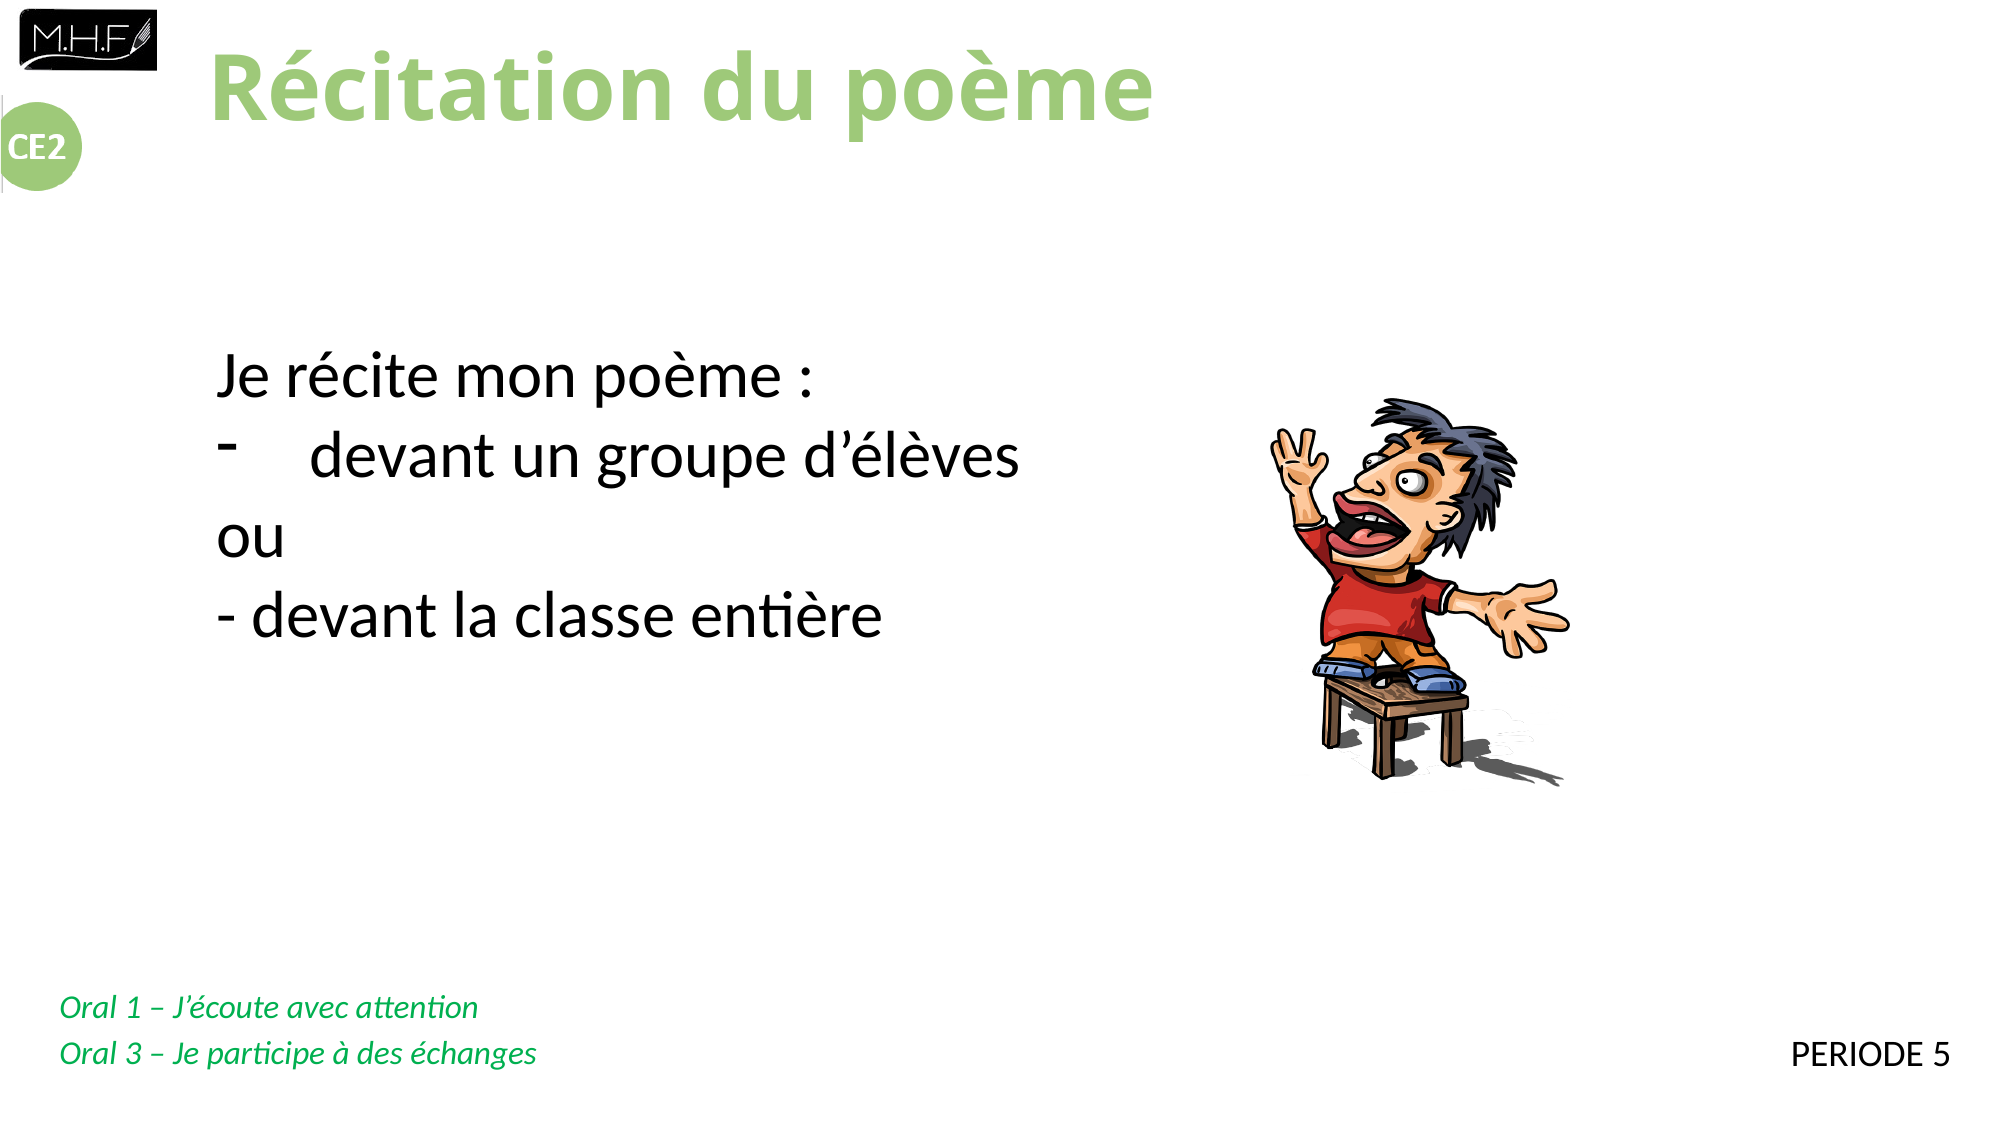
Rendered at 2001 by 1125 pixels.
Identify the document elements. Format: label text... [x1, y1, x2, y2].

picture [1258, 377, 1572, 793]
text_box Oral 1 – J’écoute avec attention Oral 3 – Je participe à des échanges [44, 977, 1346, 1092]
picture [0, 95, 87, 193]
text_box Je récite mon poème : devant un groupe d’élèves ou - devant la classe entière [201, 323, 1082, 749]
picture [16, 7, 157, 74]
text_box PERIODE 5 [1362, 1021, 1967, 1082]
title Récitation du poème [191, 16, 1908, 165]
